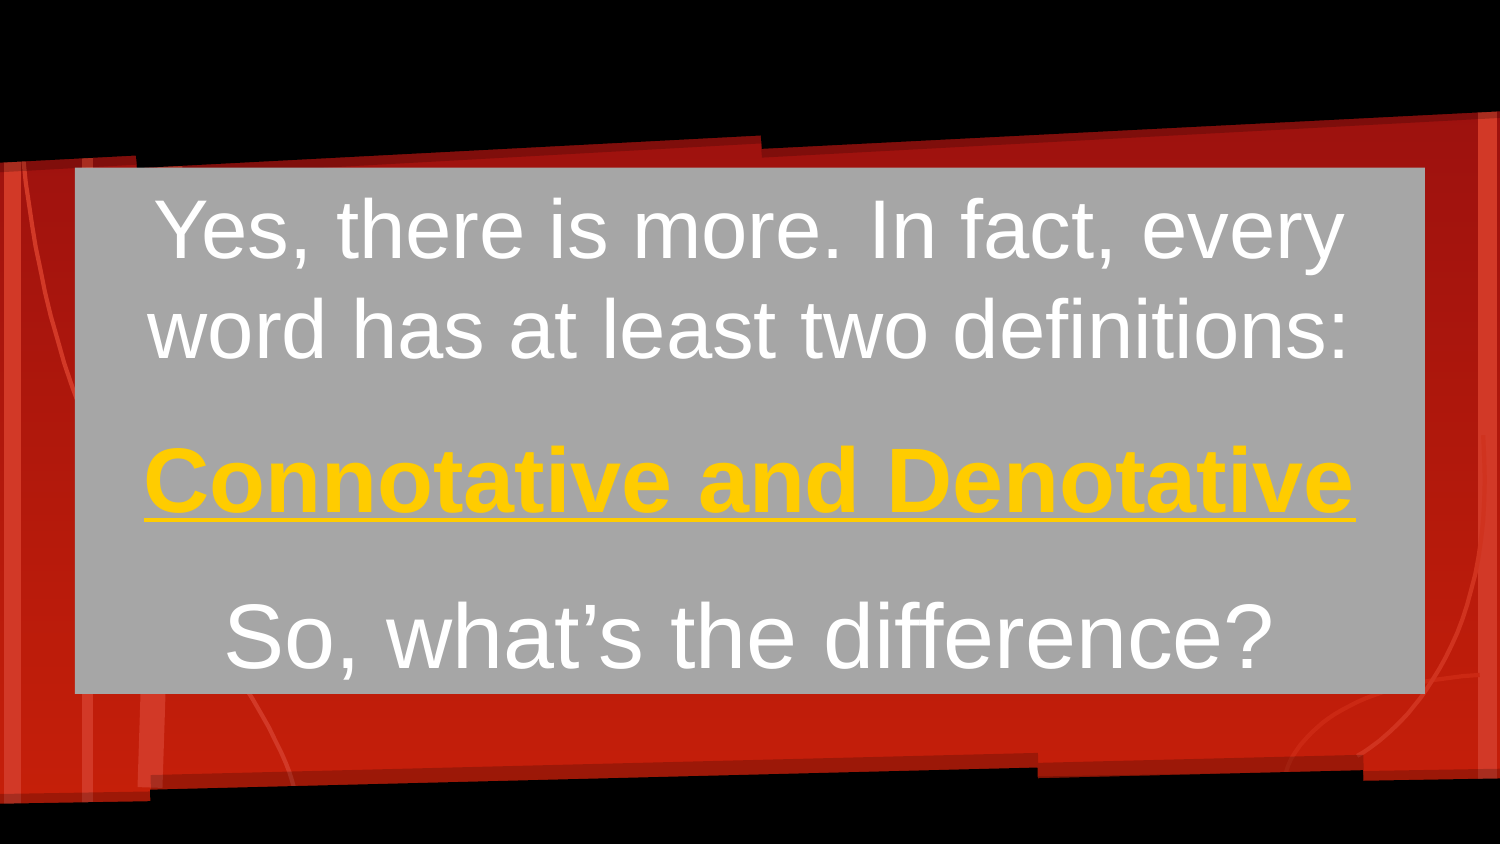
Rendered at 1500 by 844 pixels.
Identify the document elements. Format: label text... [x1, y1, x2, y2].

text_box Yes, there is more. In fact, every word has at least two definitions: Connotative and Denotative So, what’s the difference? [74, 167, 1425, 694]
